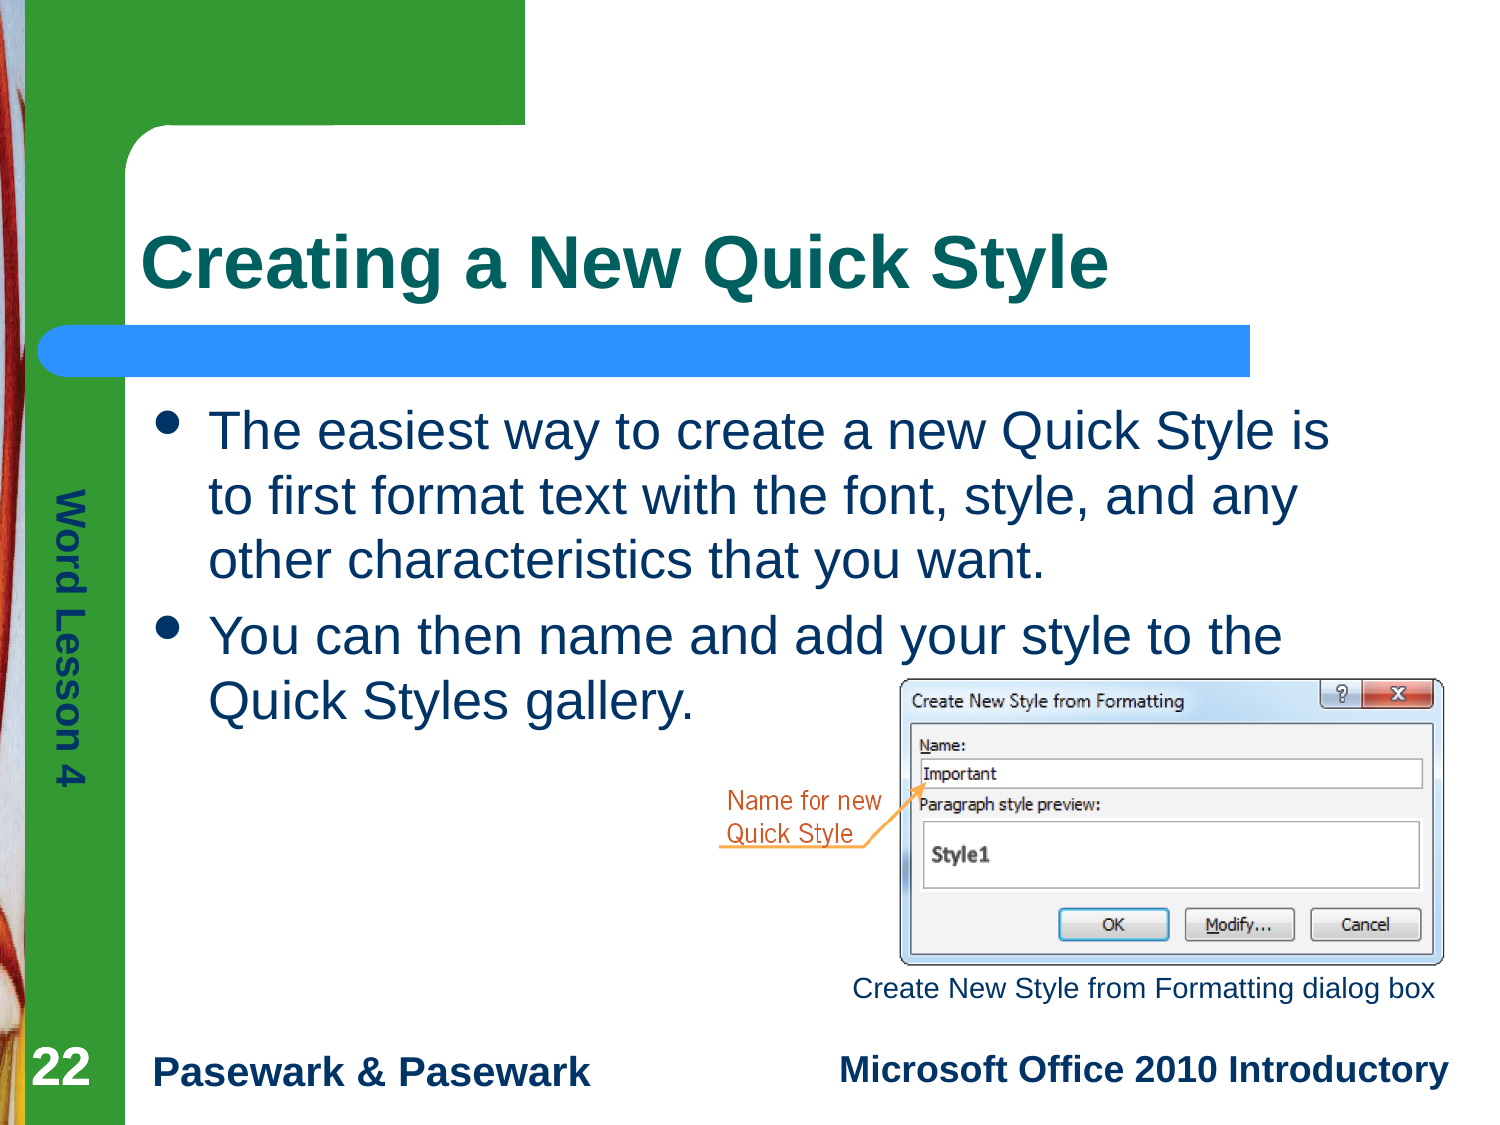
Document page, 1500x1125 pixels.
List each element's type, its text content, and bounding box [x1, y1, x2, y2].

text_box The easiest way to create a new Quick Style is to first format text with the font, style, and any other characteristics that you want. You can then name and add your style to the Quick Styles gallery. [137, 387, 1400, 1050]
text_box 22 [13, 1023, 111, 1105]
text_box Create New Style from Formatting dialog box [837, 962, 1463, 1013]
title Creating a New Quick Style [124, 124, 1463, 313]
picture [712, 674, 1451, 971]
picture [0, 0, 25, 1125]
